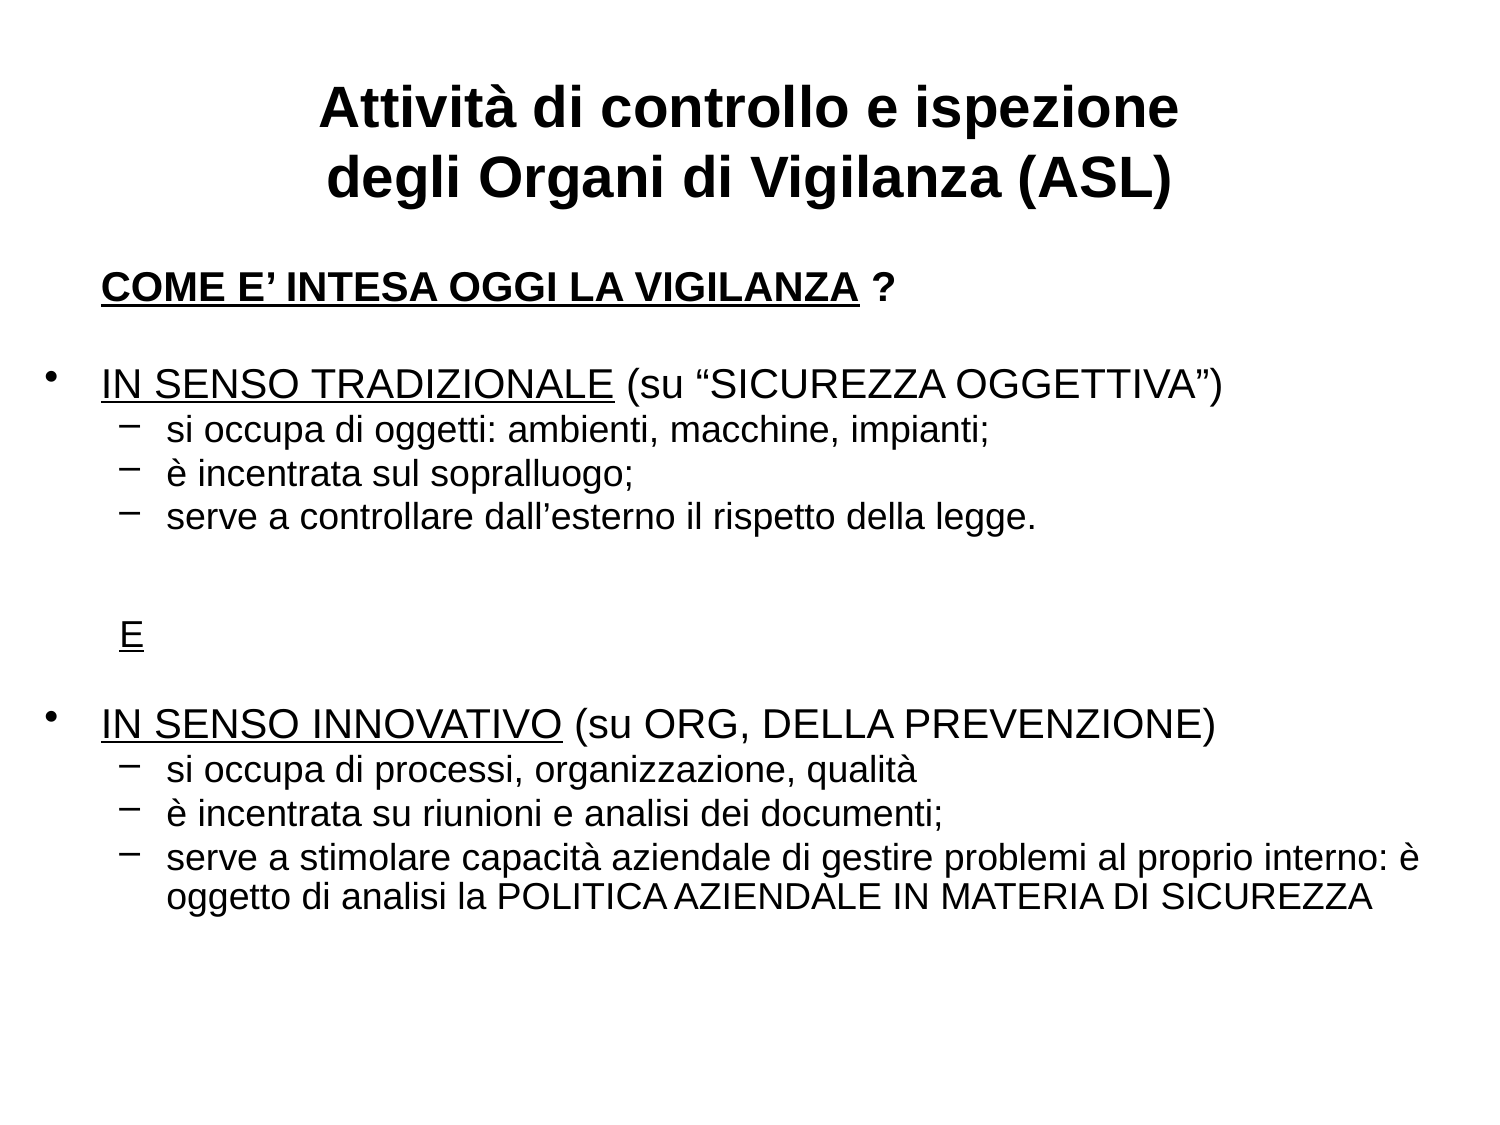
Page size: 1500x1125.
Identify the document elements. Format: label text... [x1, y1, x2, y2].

title Attività di controllo e ispezione degli Organi di Vigilanza (ASL) [75, 45, 1425, 233]
list COME E’ INTESA OGGI LA VIGILANZA ? IN SENSO TRADIZIONALE (su “SICUREZZA OGGETTIVA”) si occupa di oggetti: ambienti, macchine, impianti; è incentrata sul sopralluogo; serve a controllare dall’esterno il rispetto della legge. E IN SENSO INNOVATIVO (su ORG, DELLA PREVENZIONE) si occupa di processi, organizzazione, qualità è incentrata su riunioni e analisi dei documenti; serve a stimolare capacità aziendale di gestire problemi al proprio interno: è oggetto di analisi la POLITICA AZIENDALE IN MATERIA DI SICUREZZA [29, 262, 1471, 1005]
